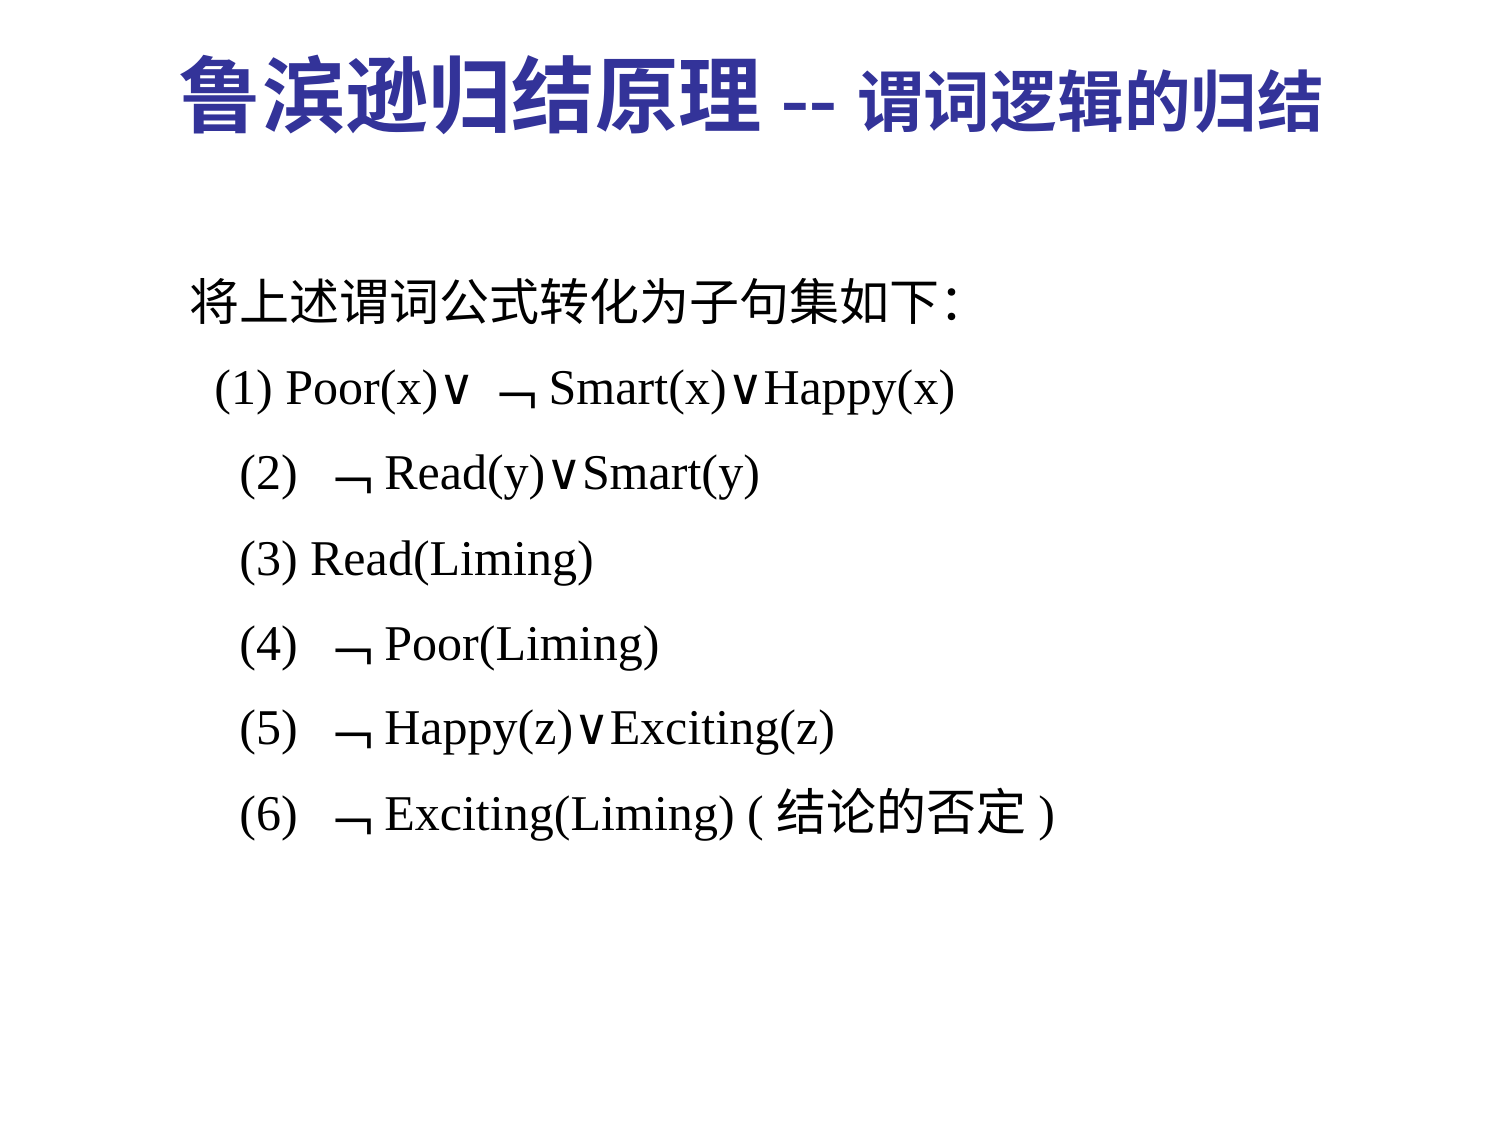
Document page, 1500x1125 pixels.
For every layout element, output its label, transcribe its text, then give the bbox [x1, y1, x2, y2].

list 将上述谓词公式转化为子句集如下： (1) Poor(x)∨﹁Smart(x)∨Happy(x) (2) ﹁Read(y)∨Smart(y) (3) Read(Liming) (4) ﹁Poor(Liming) (5) ﹁Happy(z)∨Exciting(z) (6) ﹁Exciting(Liming) (结论的否定) [108, 262, 1459, 1035]
text_box 鲁滨逊归结原理--谓词逻辑的归结 [76, 19, 1427, 168]
